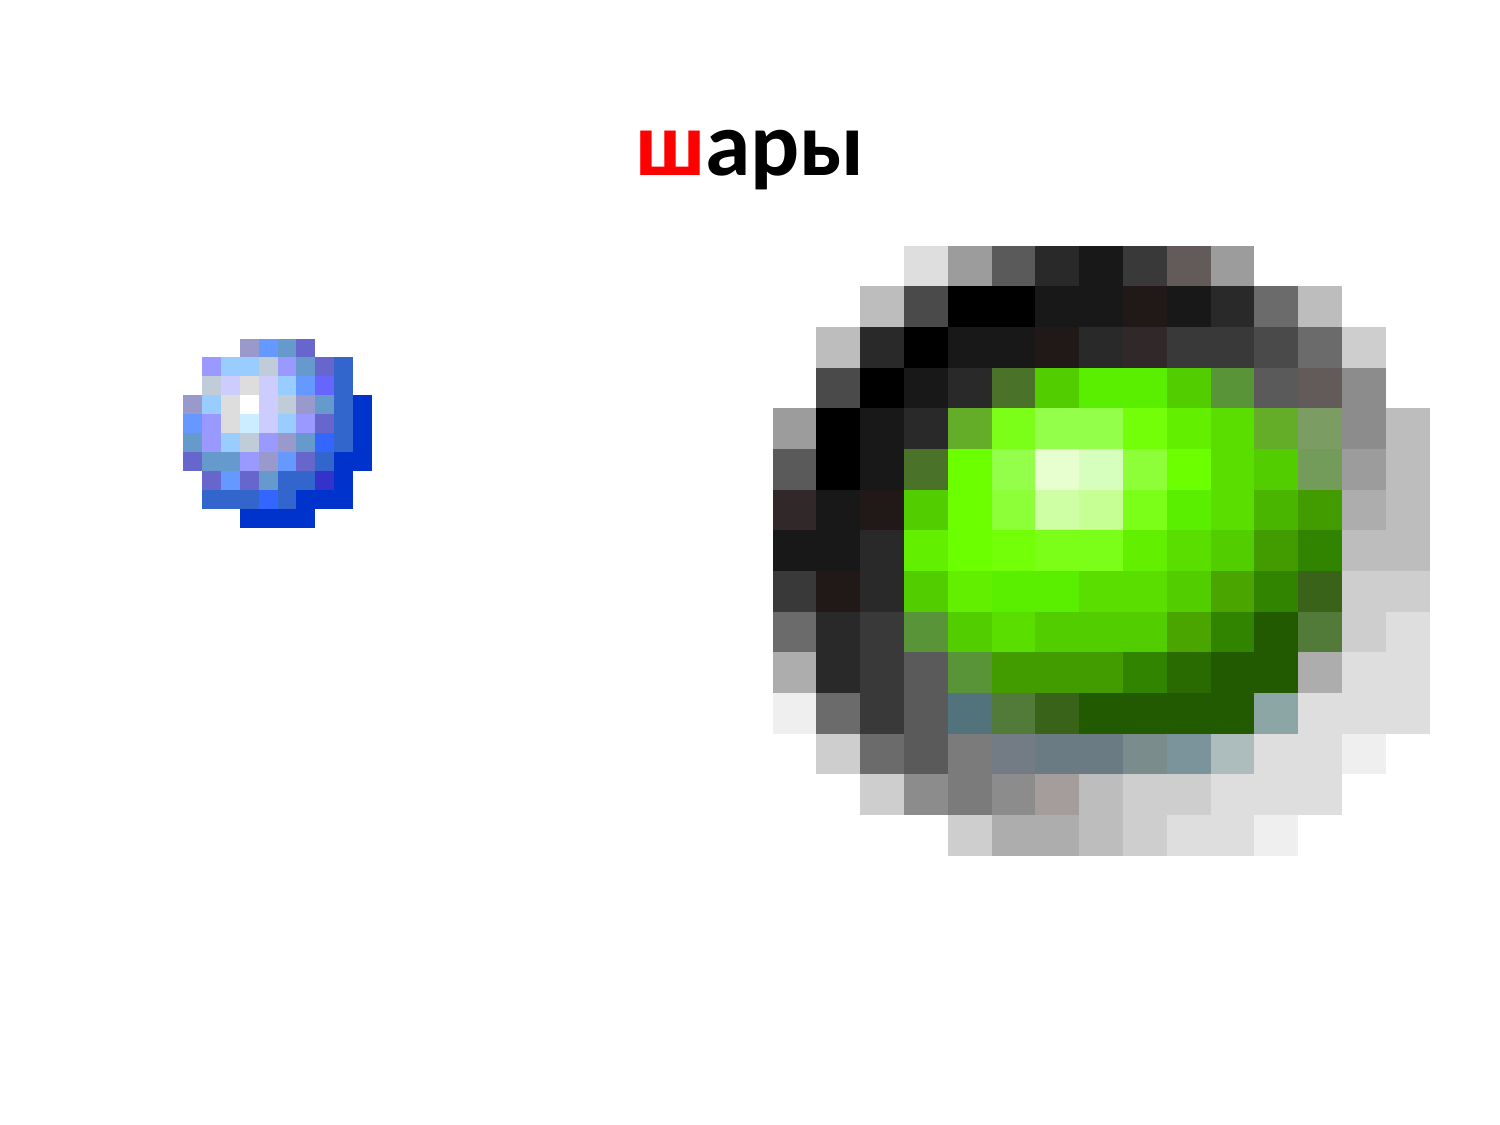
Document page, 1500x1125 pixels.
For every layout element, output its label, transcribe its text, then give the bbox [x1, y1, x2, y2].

picture [70, 339, 694, 888]
title шары [75, 45, 1425, 233]
picture [773, 245, 1430, 856]
